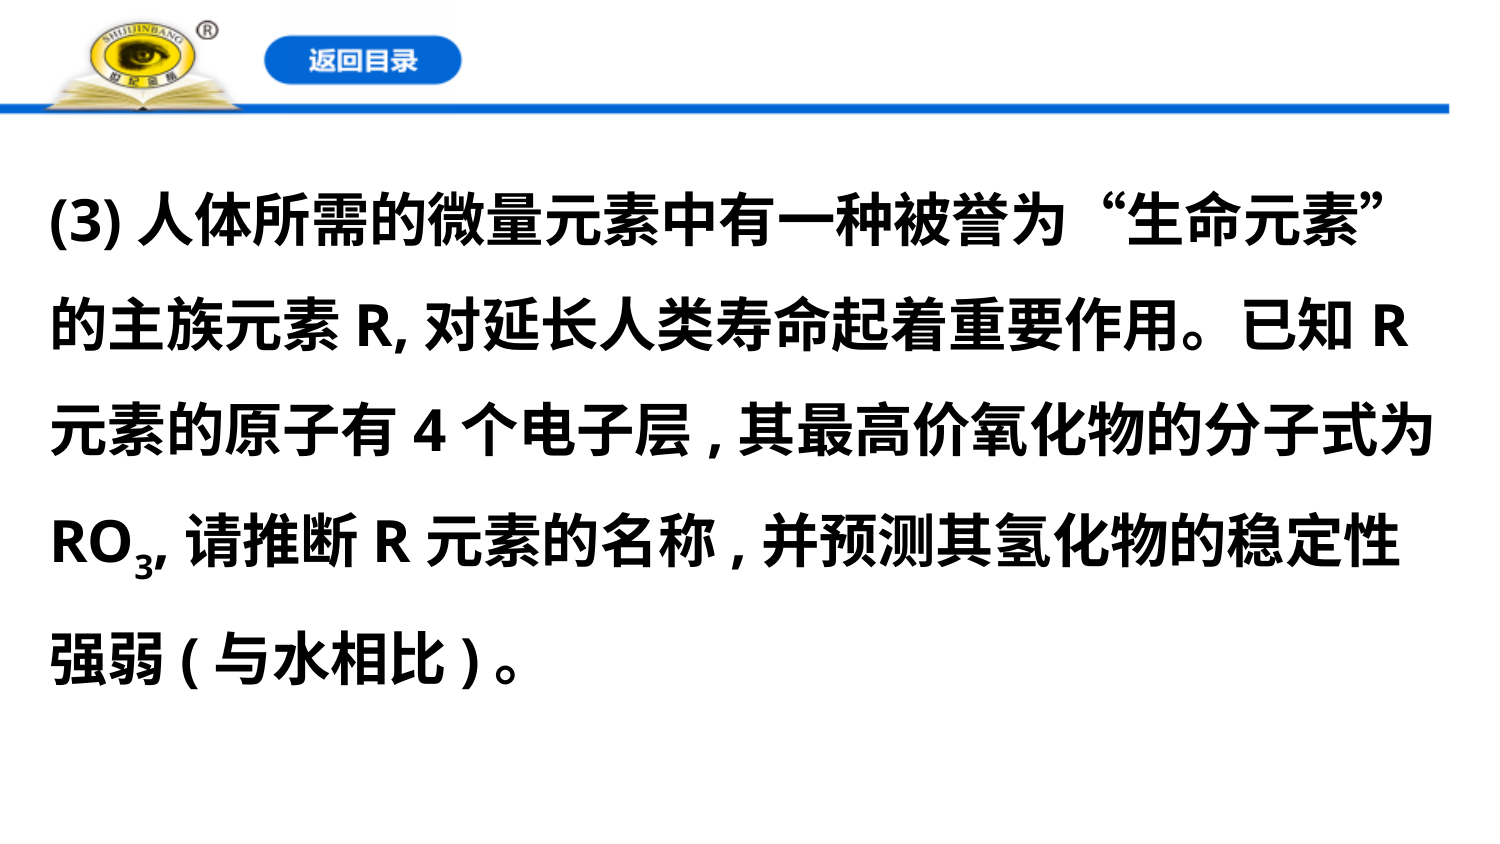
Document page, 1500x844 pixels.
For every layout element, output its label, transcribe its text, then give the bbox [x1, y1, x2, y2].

picture [0, 0, 1500, 844]
text_box (3)人体所需的微量元素中有一种被誉为“生命元素”的主族元素R,对延长人类寿命起着重要作用。已知R元素的原子有4个电子层,其最高价氧化物的分子式为RO3,请推断R元素的名称,并预测其氢化物的稳定性强弱(与水相比)。 [34, 140, 1460, 699]
